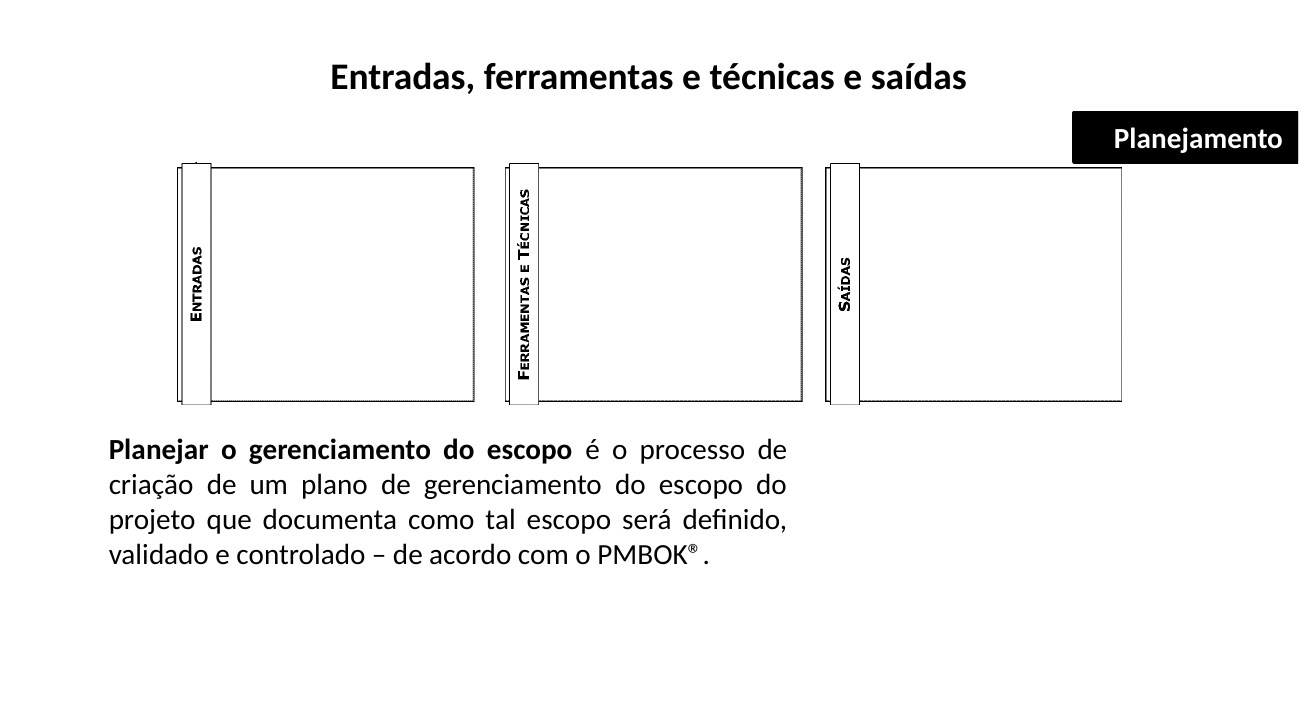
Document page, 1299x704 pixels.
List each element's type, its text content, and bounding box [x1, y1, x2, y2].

text_box Entradas, ferramentas e técnicas e saídas [0, 44, 1299, 106]
text_box Planejar o gerenciamento do escopo é o processo de criação de um plano de gerenciamento do escopo do projeto que documenta como tal escopo será definido, validado e controlado – de acordo com o PMBOK®. [93, 422, 803, 580]
picture [176, 162, 1122, 405]
text_box Planejamento [1074, 112, 1299, 162]
